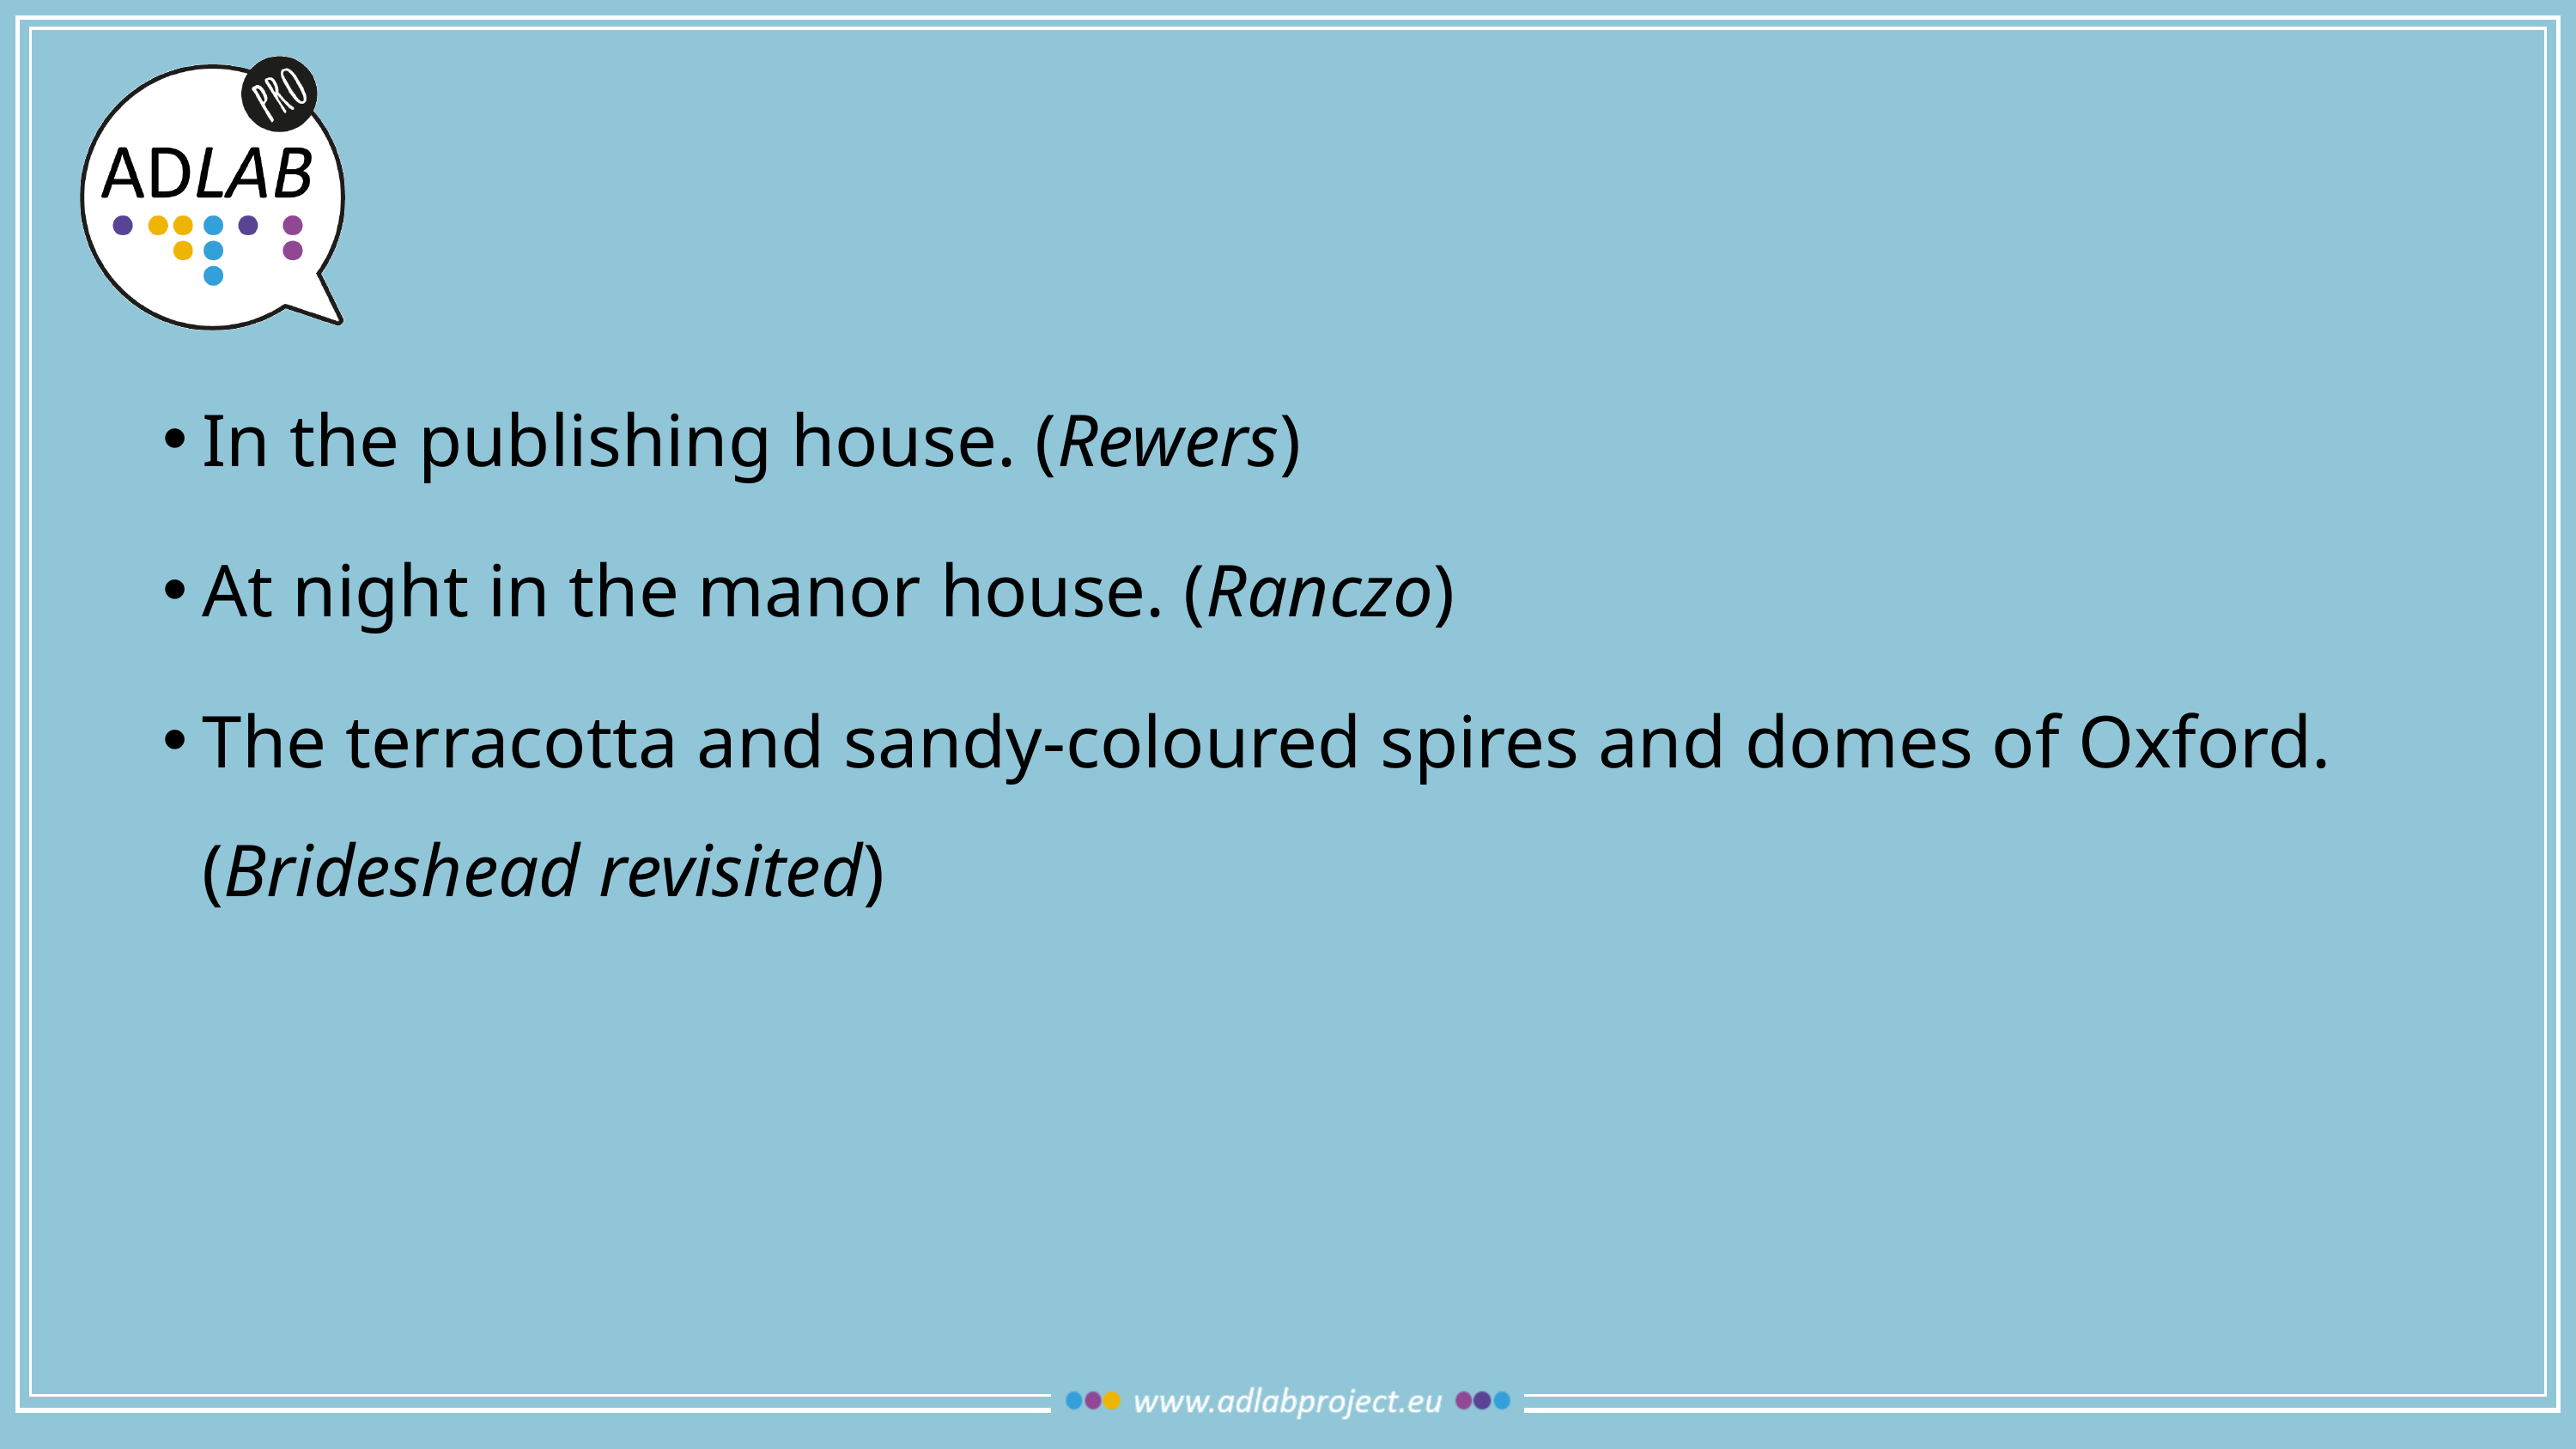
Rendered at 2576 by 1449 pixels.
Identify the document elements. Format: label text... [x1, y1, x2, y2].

picture [72, 49, 353, 330]
list In the publishing house. (Rewers) At night in the manor house. (Ranczo) The terracotta and sandy-coloured spires and domes of Oxford. (Brideshead revisited) [150, 345, 2467, 1087]
picture [1051, 1378, 1524, 1429]
